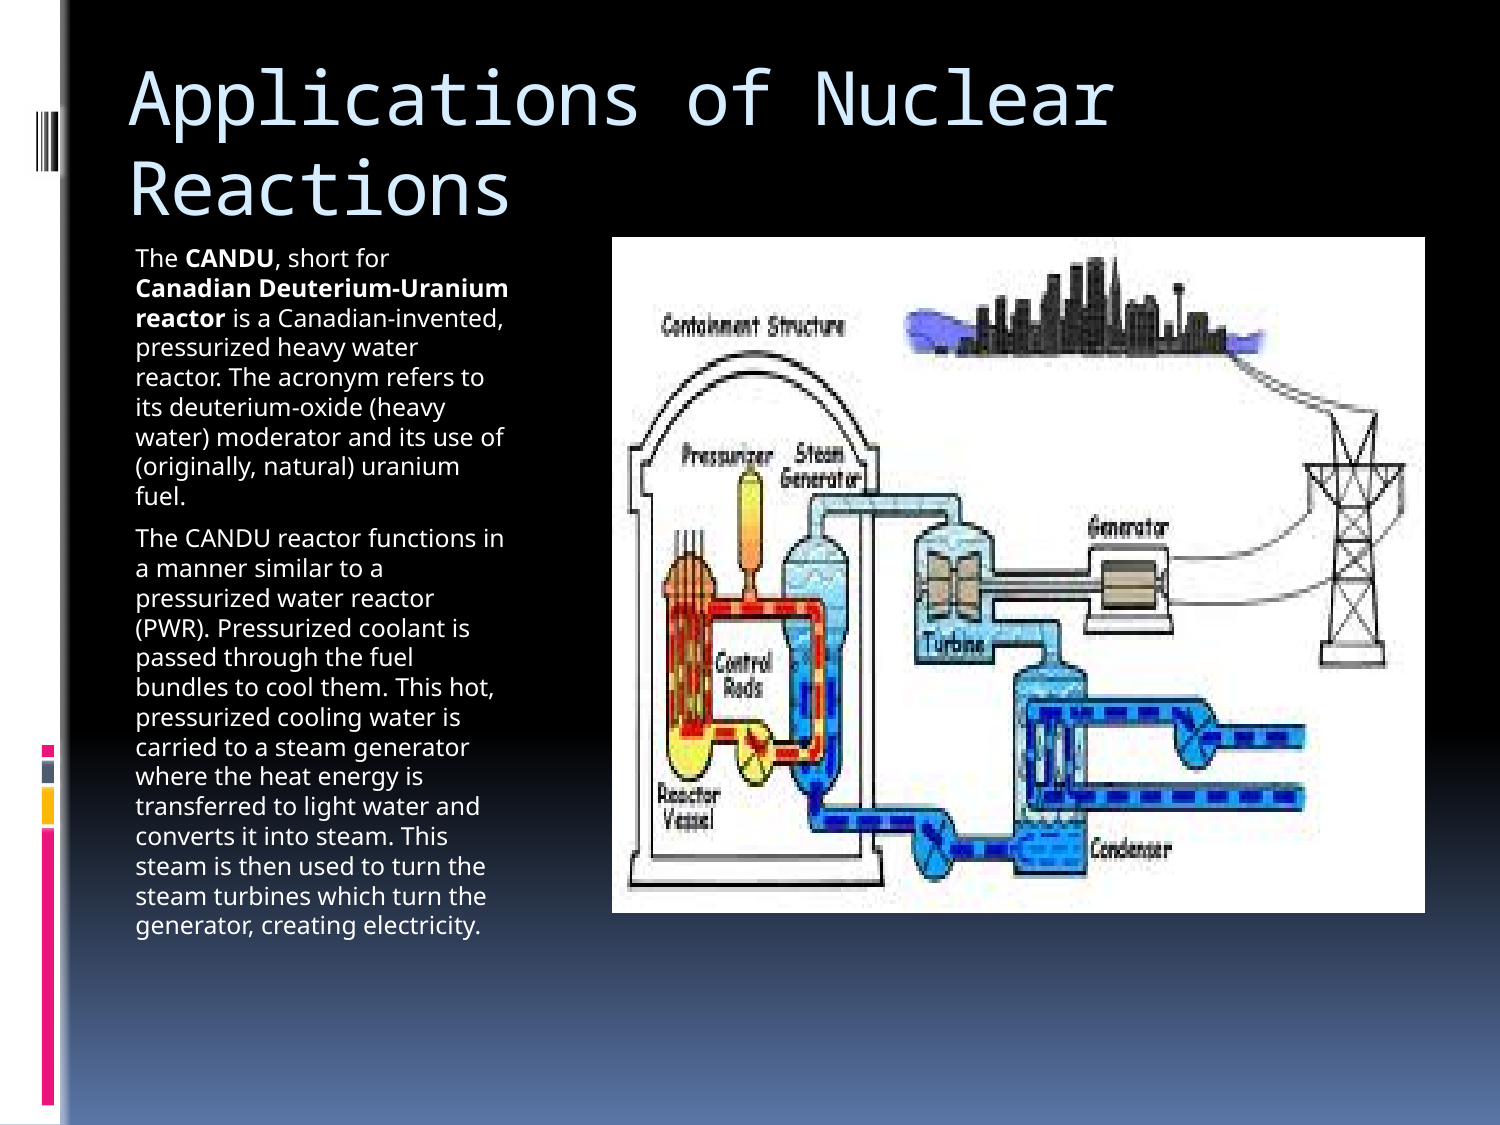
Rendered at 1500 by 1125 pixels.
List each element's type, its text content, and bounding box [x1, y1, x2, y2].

title Applications of Nuclear Reactions [112, 44, 1463, 236]
list The CANDU, short for Canadian Deuterium-Uranium reactor is a Canadian-invented, pressurized heavy water reactor. The acronym refers to its deuterium-oxide (heavy water) moderator and its use of (originally, natural) uranium fuel. The CANDU reactor functions in a manner similar to a pressurized water reactor (PWR). Pressurized coolant is passed through the fuel bundles to cool them. This hot, pressurized cooling water is carried to a steam generator where the heat energy is transferred to light water and converts it into steam. This steam is then used to turn the steam turbines which turn the generator, creating electricity. [112, 235, 525, 986]
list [611, 236, 1426, 913]
